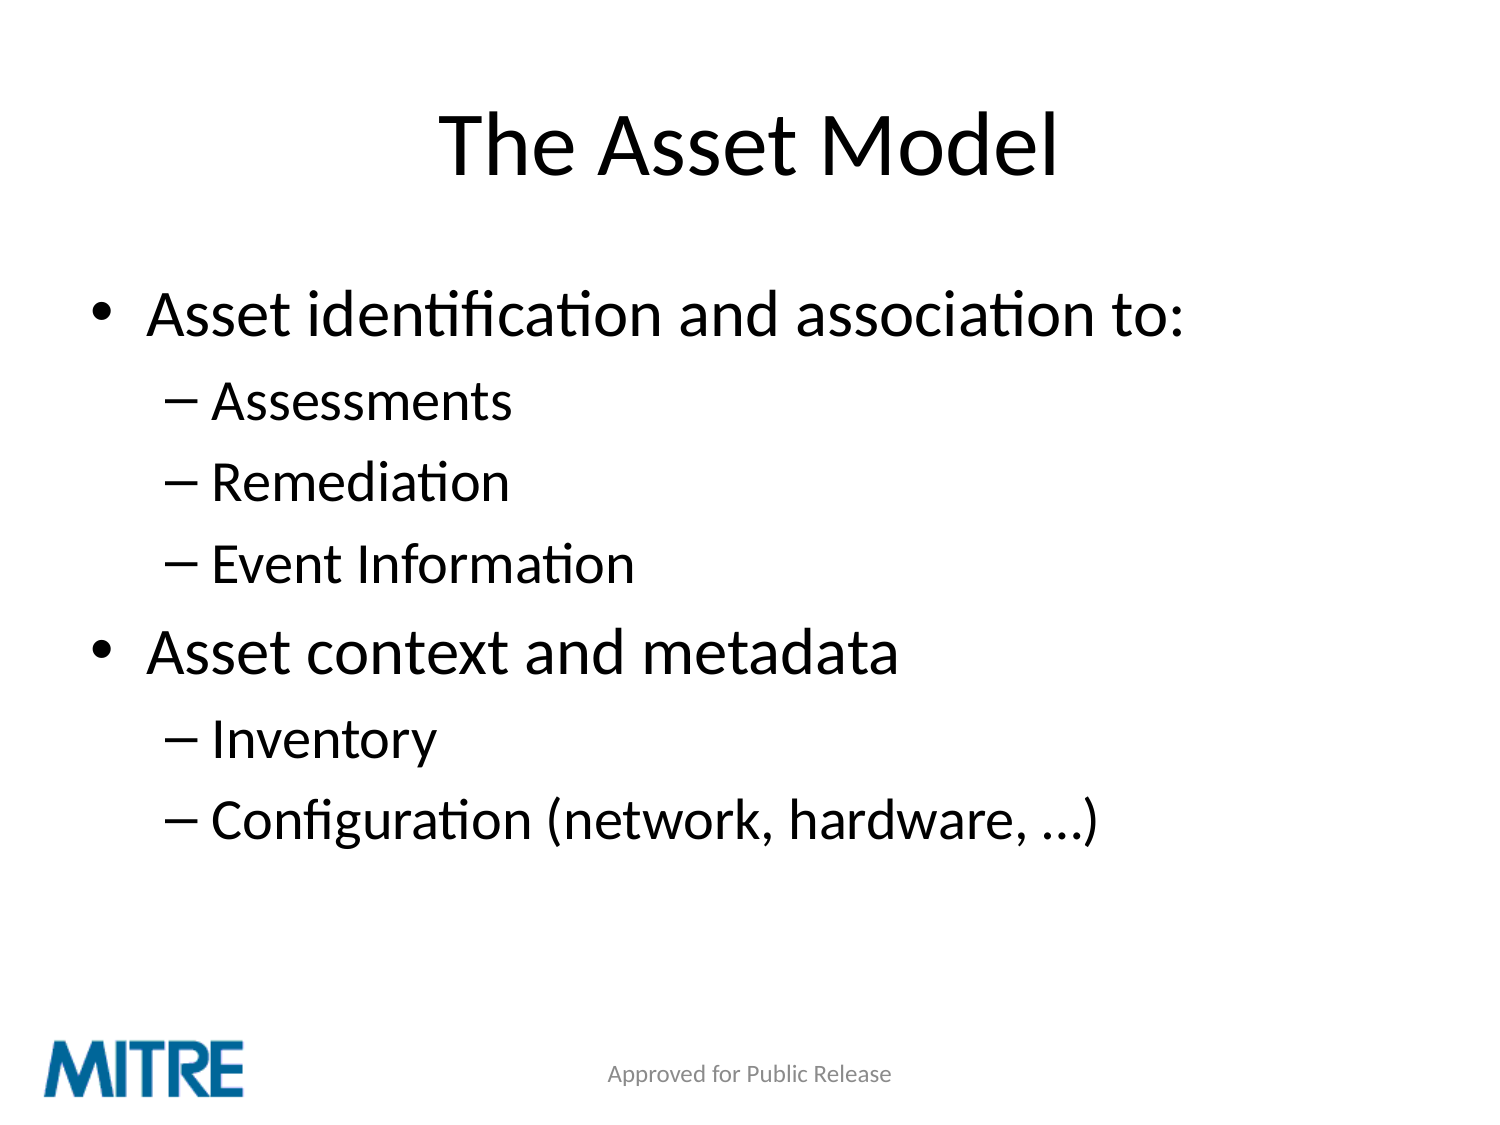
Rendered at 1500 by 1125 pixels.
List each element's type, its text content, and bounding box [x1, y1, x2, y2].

footer Approved for Public Release [512, 1042, 988, 1103]
picture [37, 1033, 250, 1103]
title The Asset Model [75, 45, 1425, 233]
list Asset identification and association to: Assessments Remediation Event Information Asset context and metadata Inventory Configuration (network, hardware, …) [75, 262, 1425, 1005]
